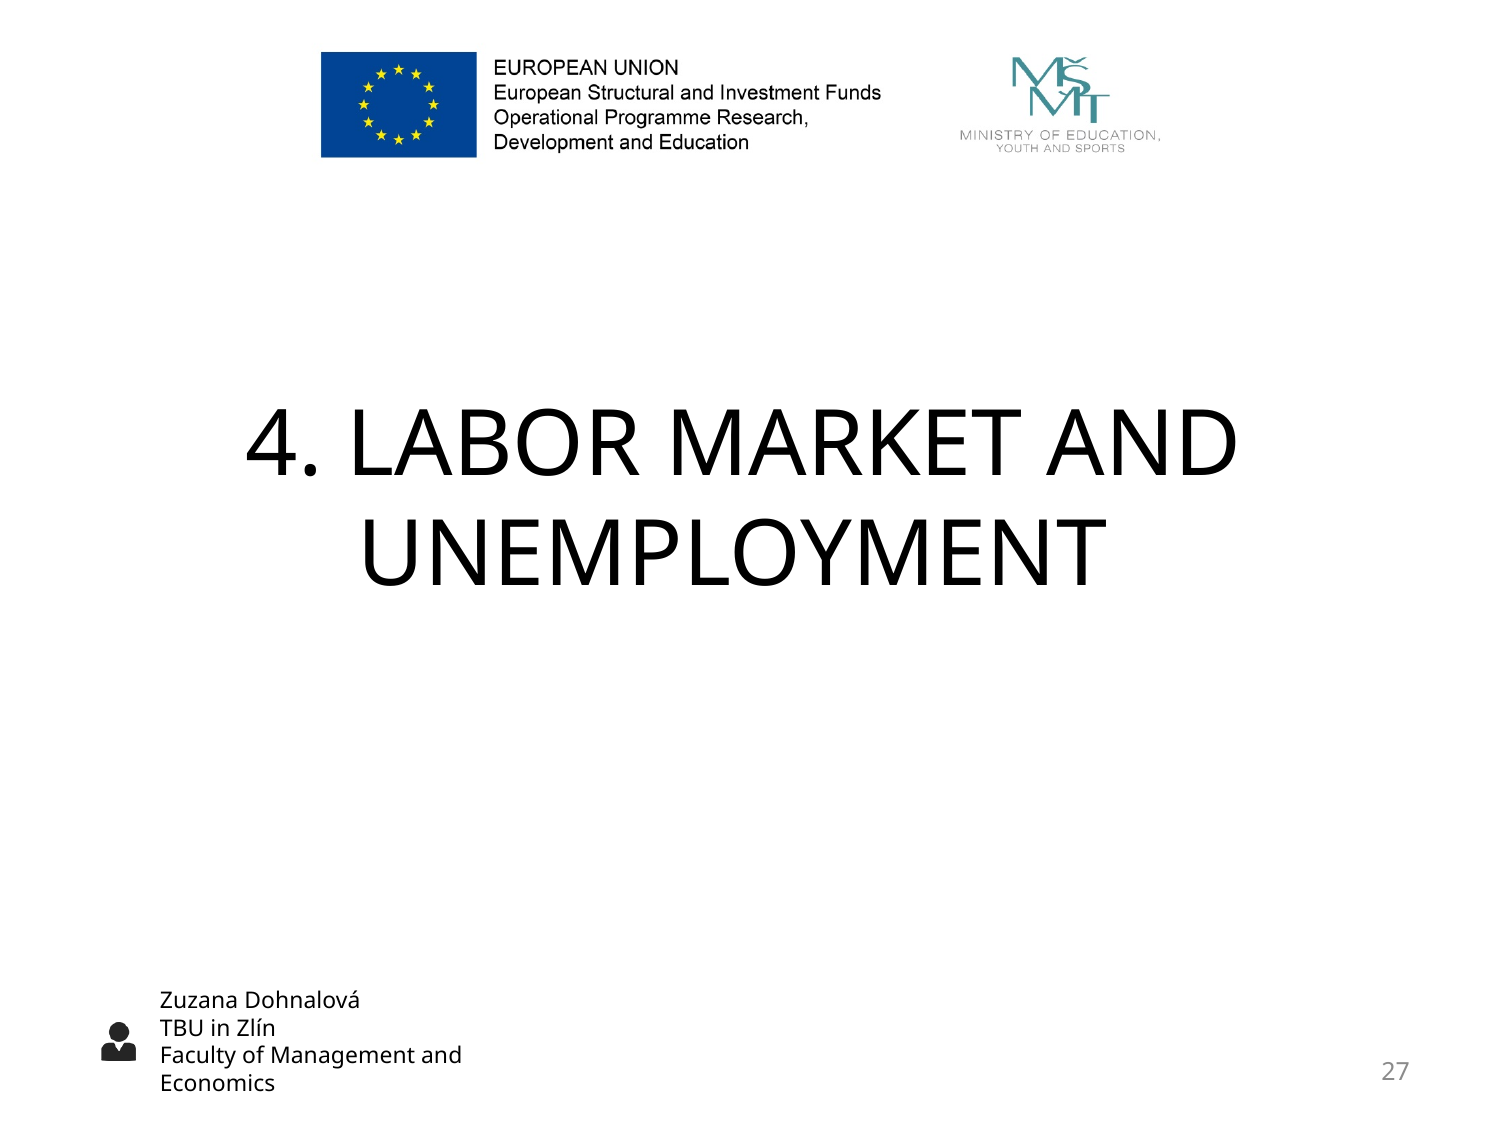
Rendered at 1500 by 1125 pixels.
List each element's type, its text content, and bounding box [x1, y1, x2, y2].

picture [101, 1021, 136, 1062]
title 4. LABOR MARKET AND UNEMPLOYMENT [112, 373, 1376, 615]
slide_number 27 [1074, 1042, 1425, 1103]
footer Zuzana Dohnalová TBU in Zlín Faculty of Management and Economics [145, 999, 538, 1083]
picture [268, 0, 1212, 210]
